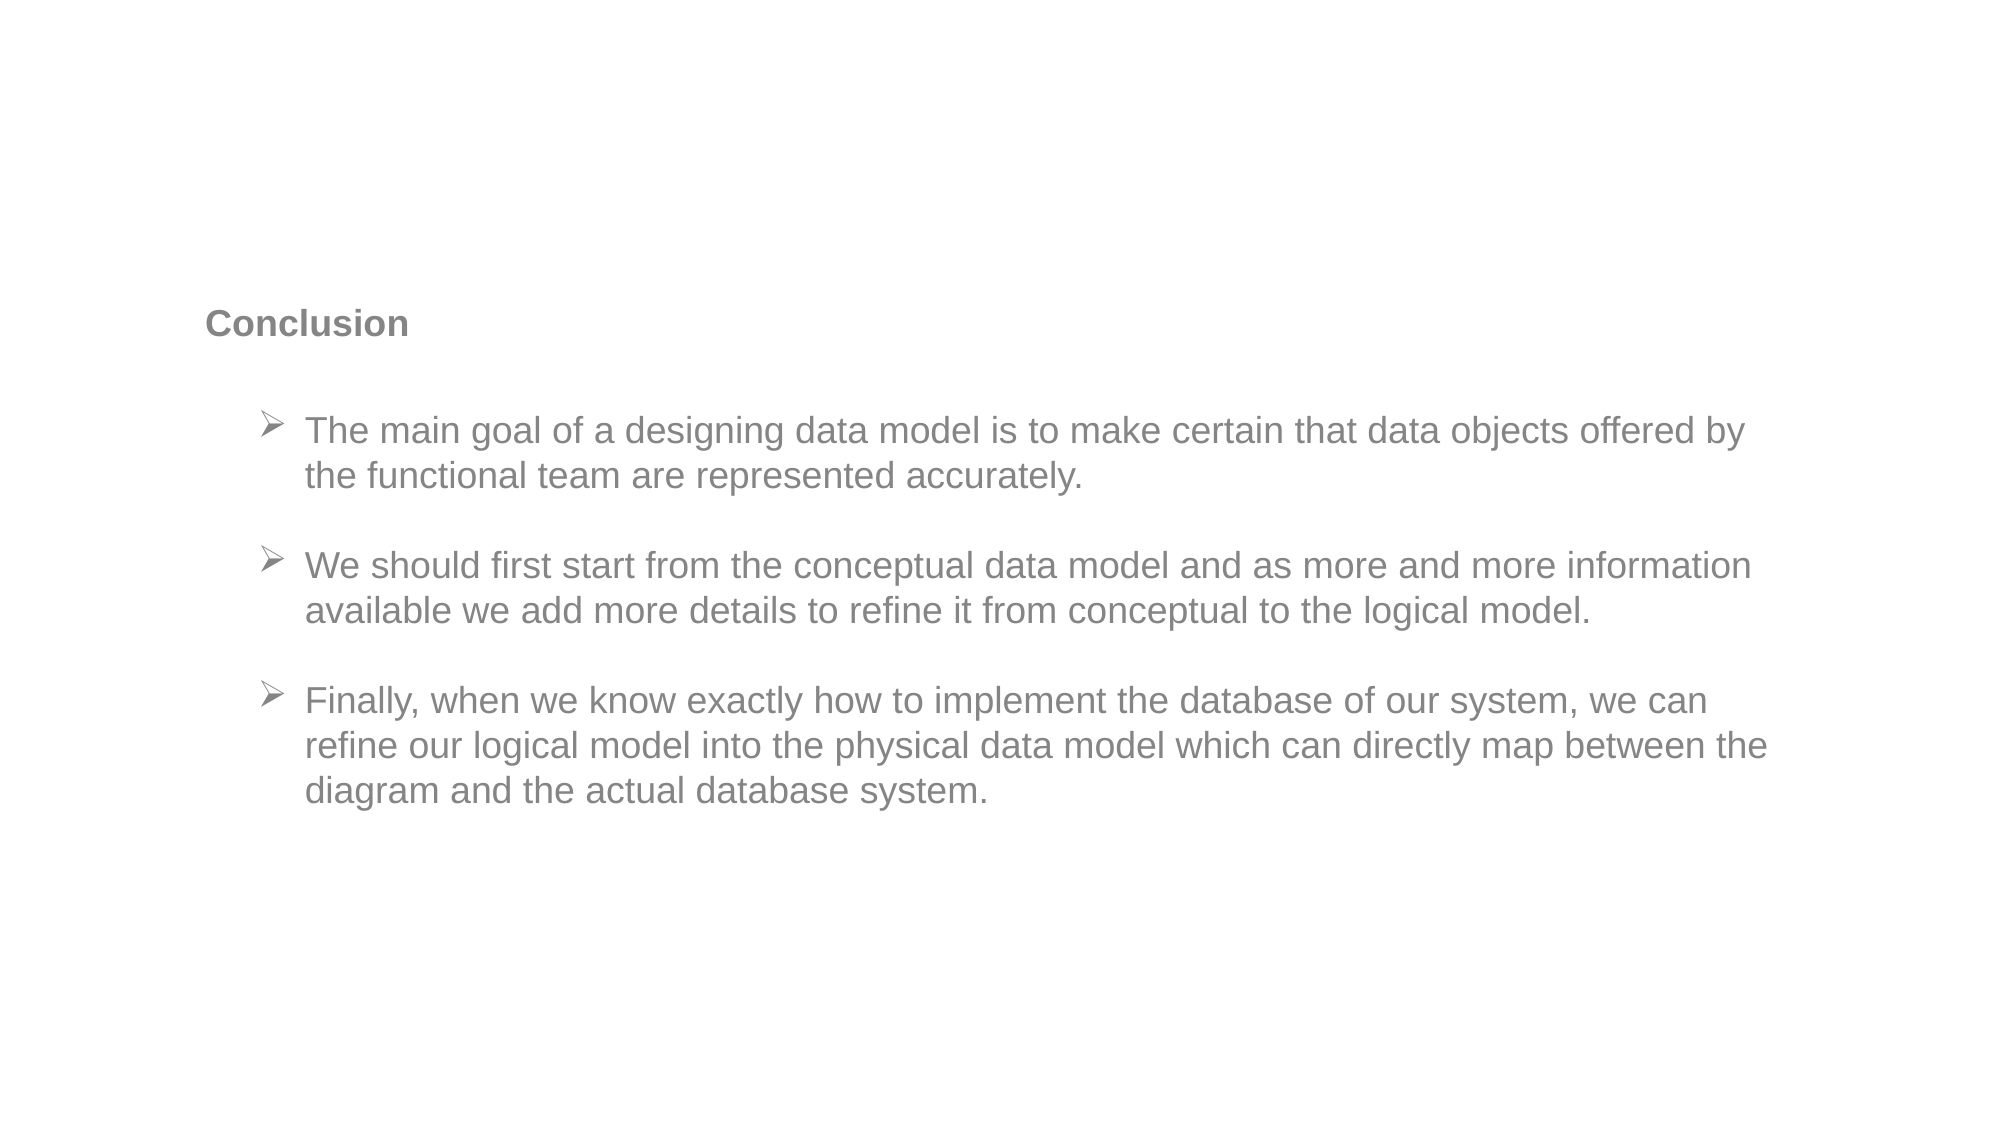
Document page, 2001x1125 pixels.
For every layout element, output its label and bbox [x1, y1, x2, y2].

text_box [190, 291, 1817, 824]
